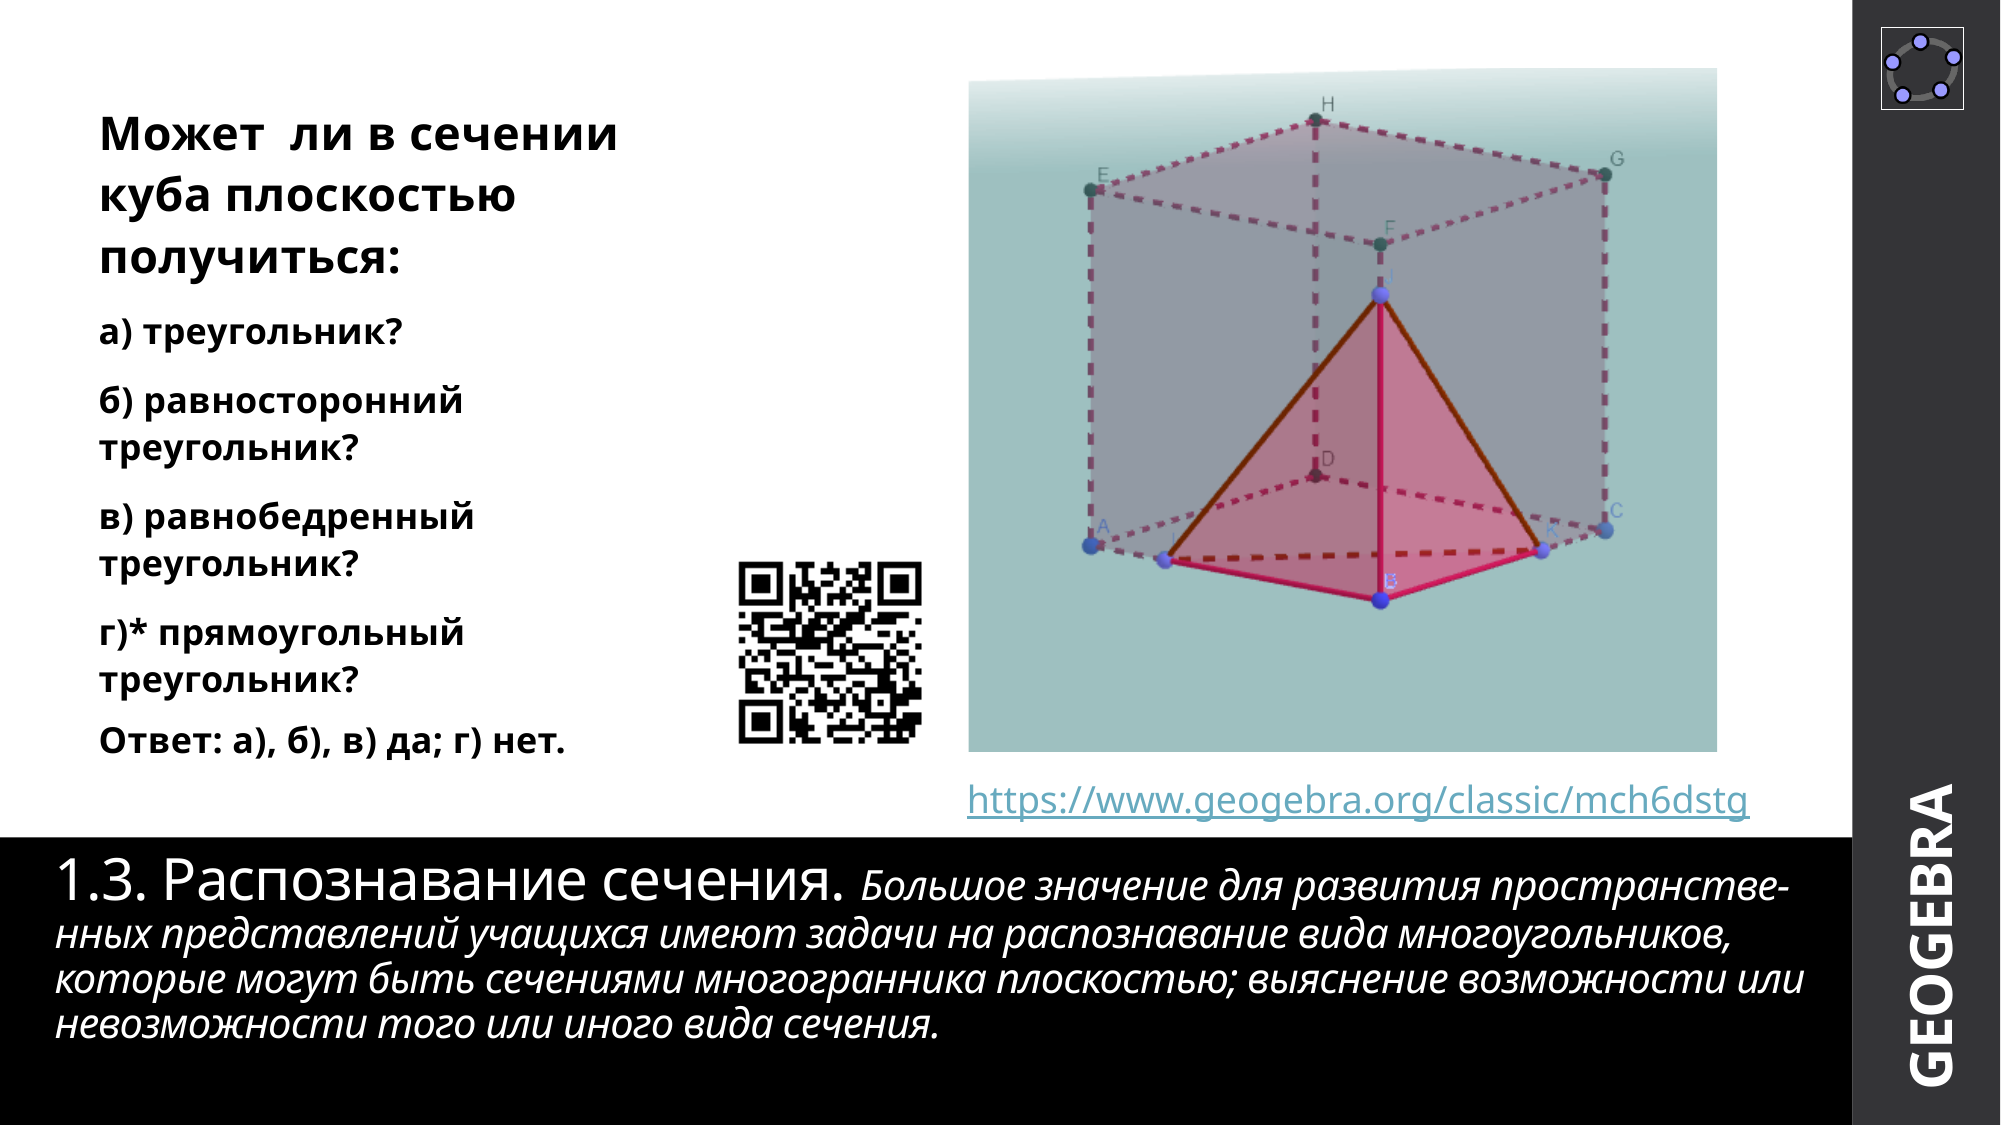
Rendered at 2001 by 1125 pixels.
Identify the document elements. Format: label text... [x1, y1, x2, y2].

title 1.3. Распознавание сечения. Большое значение для развития пространстве-нных представлений учащихся имеют задачи на распознавание вида многоугольников, которые могут быть сечениями многогранника плоскостью; выяснение возможности или невозможности того или иного вида сечения. [39, 845, 1832, 1106]
list Может ли в сечении куба плоскостью получиться: а) треугольник? б) равносторонний треугольник? в) равнобедренный треугольник? г)* прямоугольный треугольник? Ответ: а), б), в) да; г) нет. [83, 90, 650, 774]
picture [1880, 26, 1964, 110]
picture [968, 68, 1718, 752]
text_box GEOGEBRA [1855, 515, 1973, 1106]
text_box https://www.geogebra.org/classic/mch6dstg [952, 768, 1765, 835]
picture [714, 536, 947, 769]
